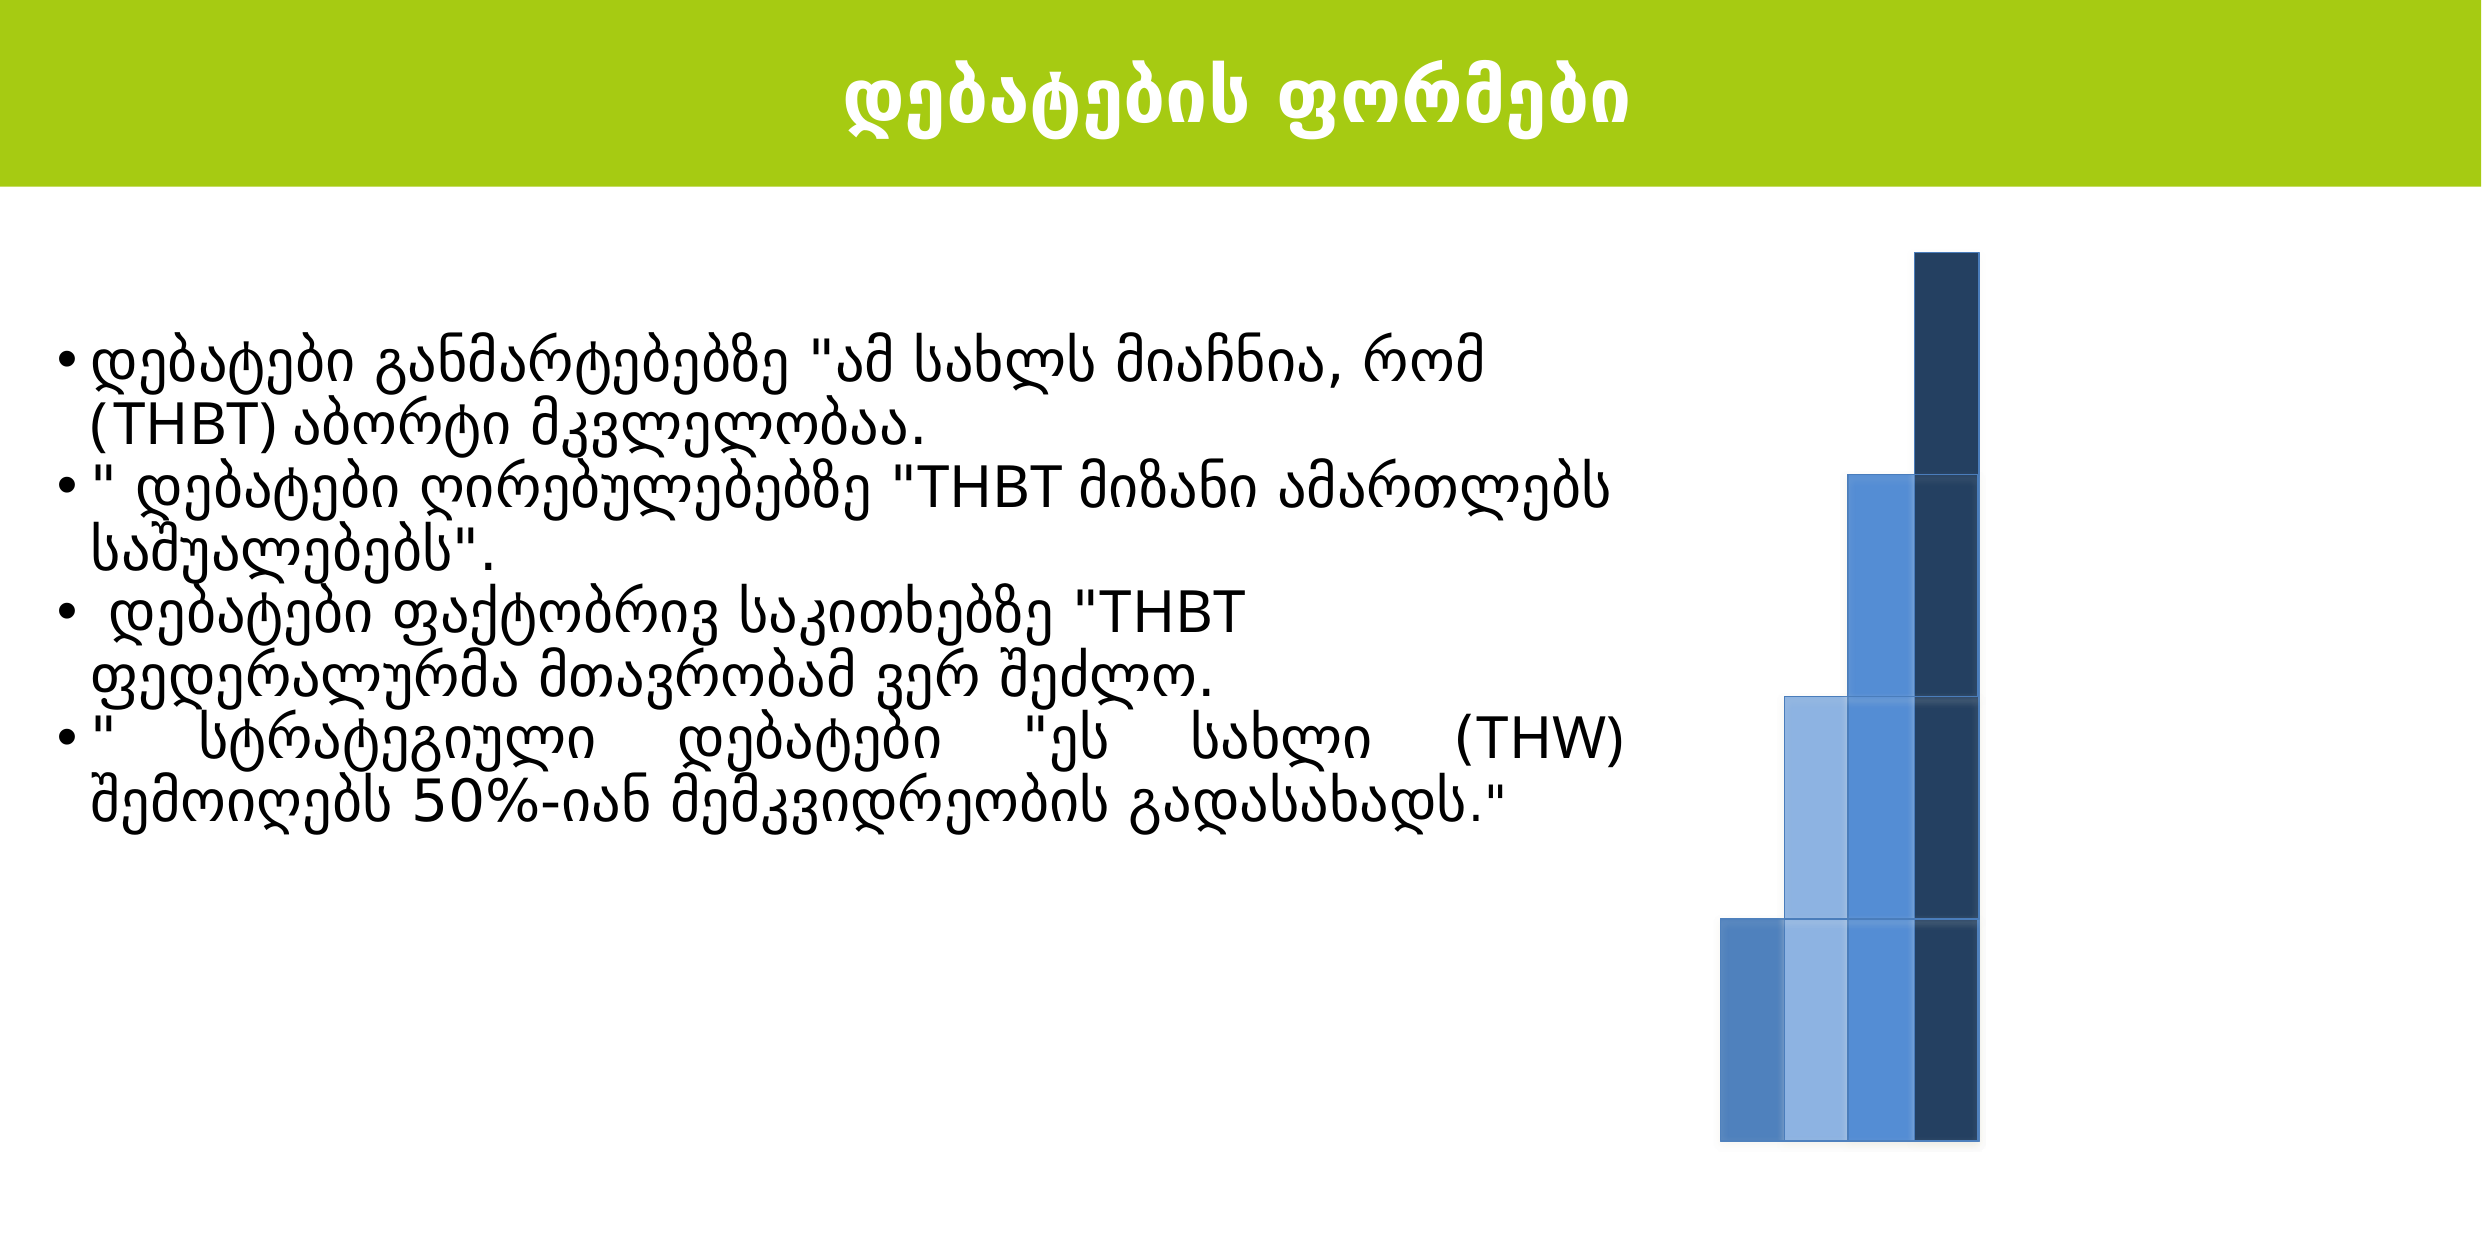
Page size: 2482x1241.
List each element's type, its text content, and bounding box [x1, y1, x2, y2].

text_box დებატები განმარტებებზე "ამ სახლს მიაჩნია, რომ (THBT) აბორტი მკვლელობაა. " დებატები ღირებულებებზე "THBT მიზანი ამართლებს საშუალებებს". დებატები ფაქტობრივ საკითხებზე "THBT ფედერალურმა მთავრობამ ვერ შეძლო. " სტრატეგიული დებატები "ეს სახლი (THW) შემოიღებს 50%-იან მემკვიდრეობის გადასახადს." [40, 322, 1641, 1141]
text_box [1914, 252, 1979, 474]
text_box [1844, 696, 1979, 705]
text_box [455, 189, 2034, 1221]
text_box როლი – თავისუფალი სპიკერი [1780, 918, 1978, 926]
text_box დებატების ფორმები [0, 0, 2482, 189]
text_box [1784, 696, 1979, 919]
text_box [1720, 918, 1978, 1141]
text_box [1847, 474, 1979, 697]
